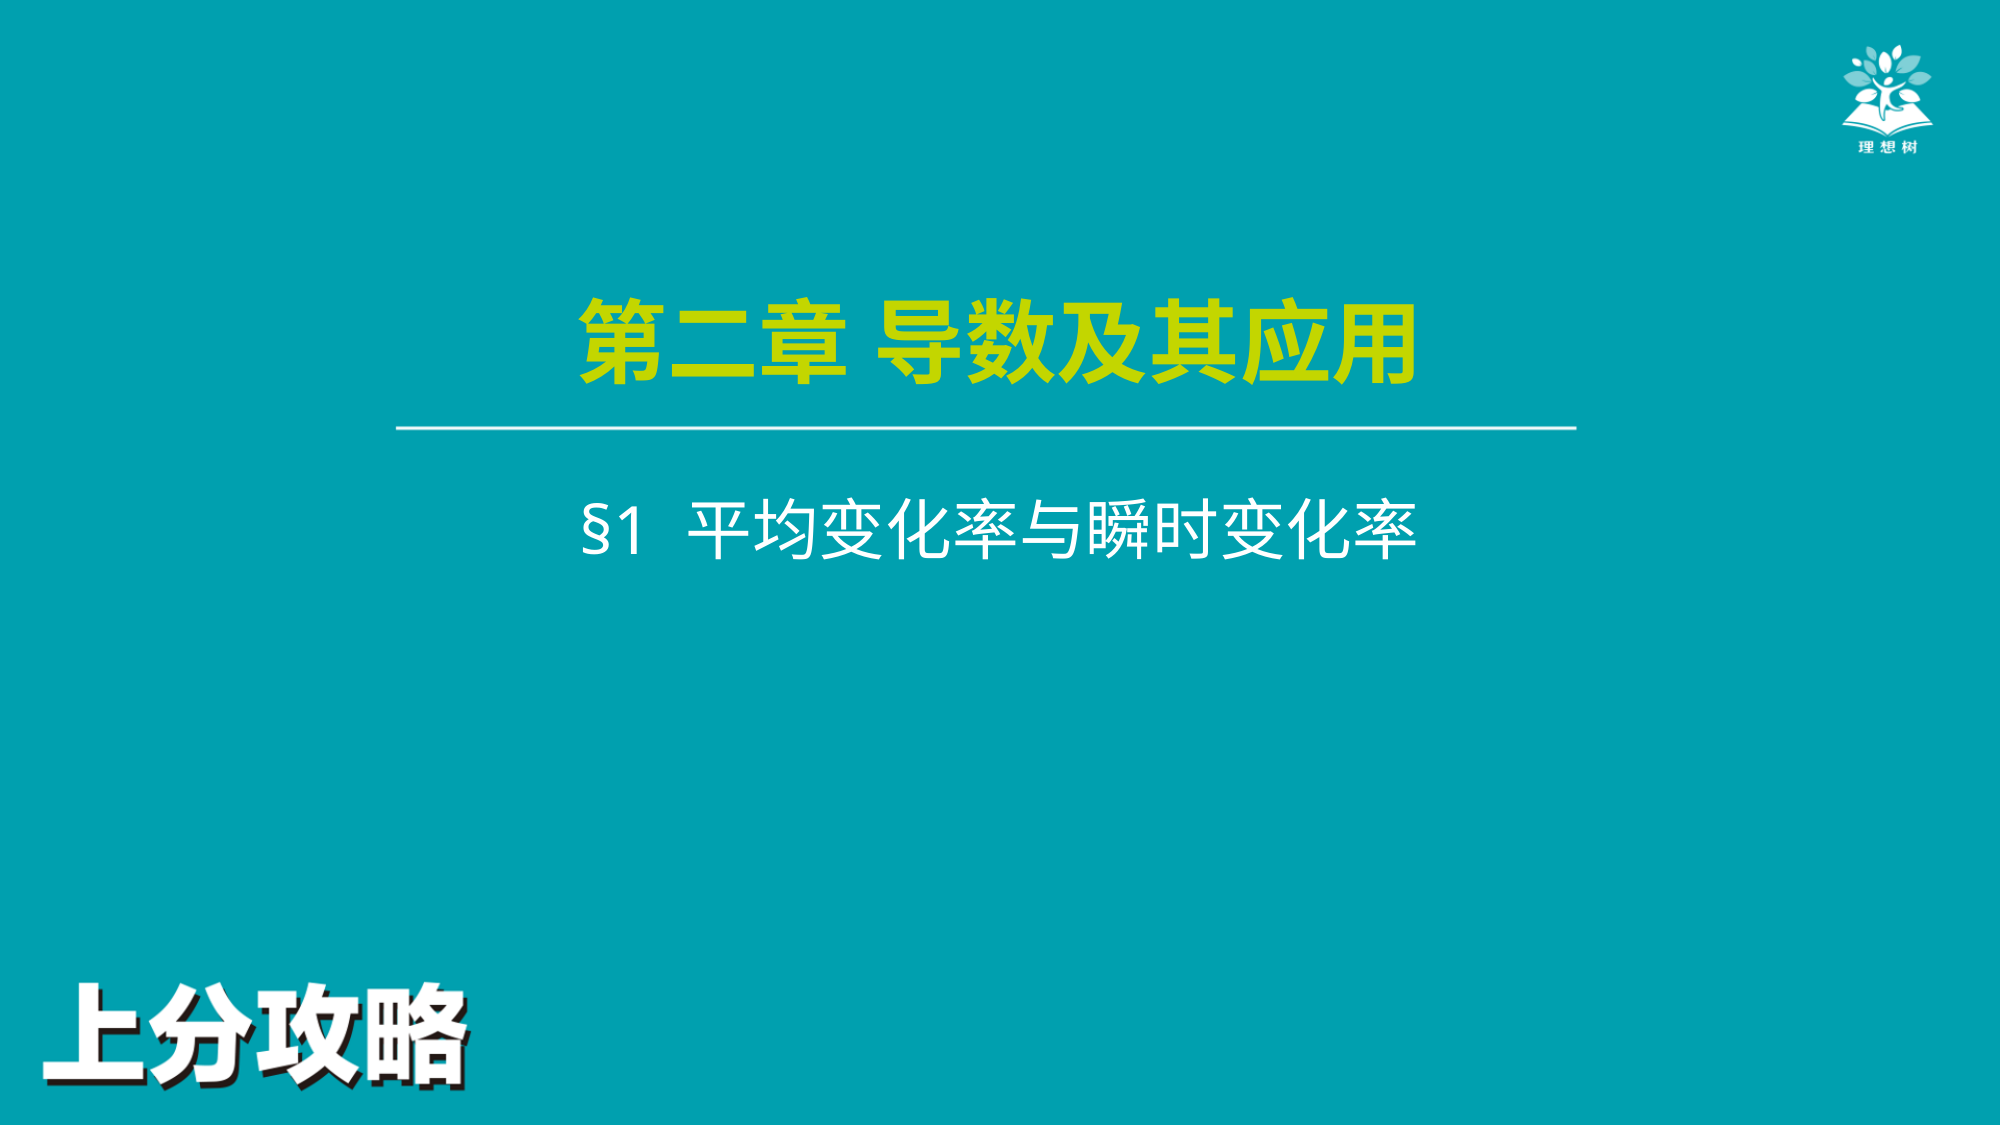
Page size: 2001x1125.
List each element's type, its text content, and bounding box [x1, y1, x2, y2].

picture [0, 413, 2000, 472]
text_box §1 平均变化率与瞬时变化率 [0, 472, 2000, 579]
picture [0, 579, 2000, 1125]
picture [0, 0, 2000, 265]
text_box 第二章 导数及其应用 [0, 265, 2000, 413]
